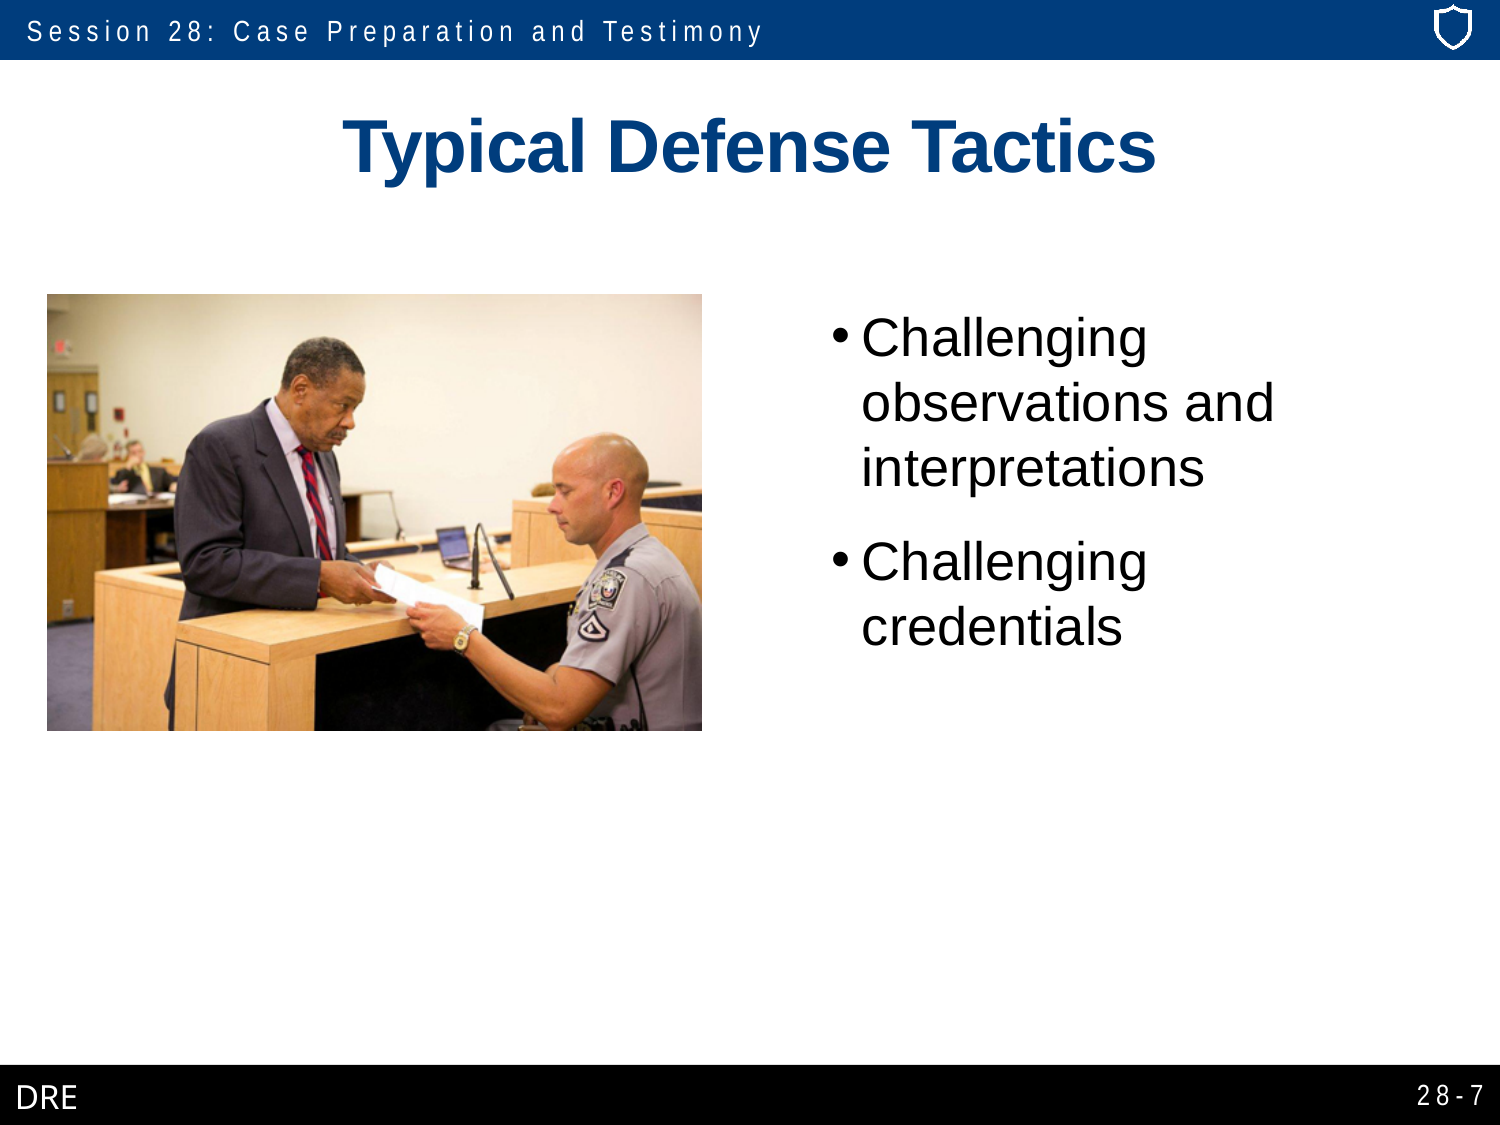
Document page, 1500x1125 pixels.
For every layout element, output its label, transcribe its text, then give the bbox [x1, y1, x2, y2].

list Challenging observations and interpretations Challenging credentials [798, 295, 1425, 1005]
title Typical Defense Tactics [75, 75, 1425, 225]
slide_number 28-7 [1218, 1063, 1499, 1124]
picture [1434, 4, 1472, 50]
picture [46, 294, 702, 732]
